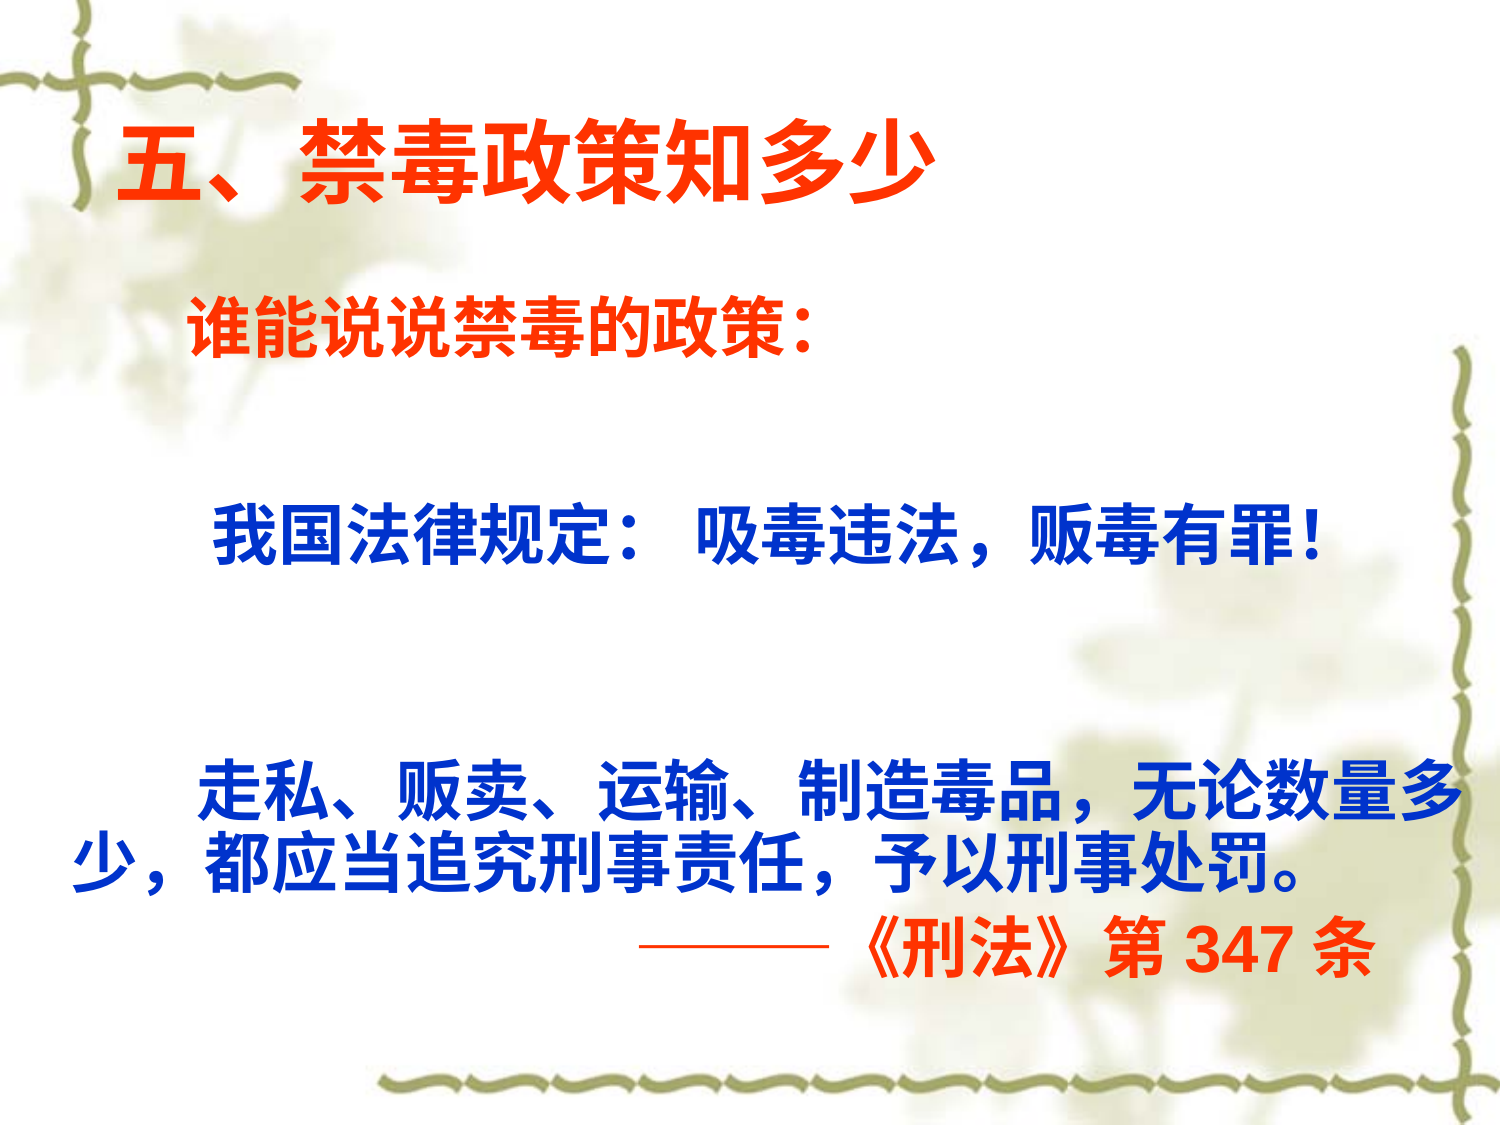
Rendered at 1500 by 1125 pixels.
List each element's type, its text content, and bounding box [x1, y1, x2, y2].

picture [0, 0, 1500, 408]
text_box 谁能说说禁毒的政策： [171, 278, 1187, 374]
title 五、禁毒政策知多少 [98, 66, 1500, 255]
list 我国法律规定： 吸毒违法，贩毒有罪！ 走私、贩卖、运输、制造毒品，无论数量多少，都应当追究刑事责任，予以刑事处罚。 ———《刑法》第347条 [0, 408, 1500, 1012]
picture [0, 1012, 1500, 1125]
